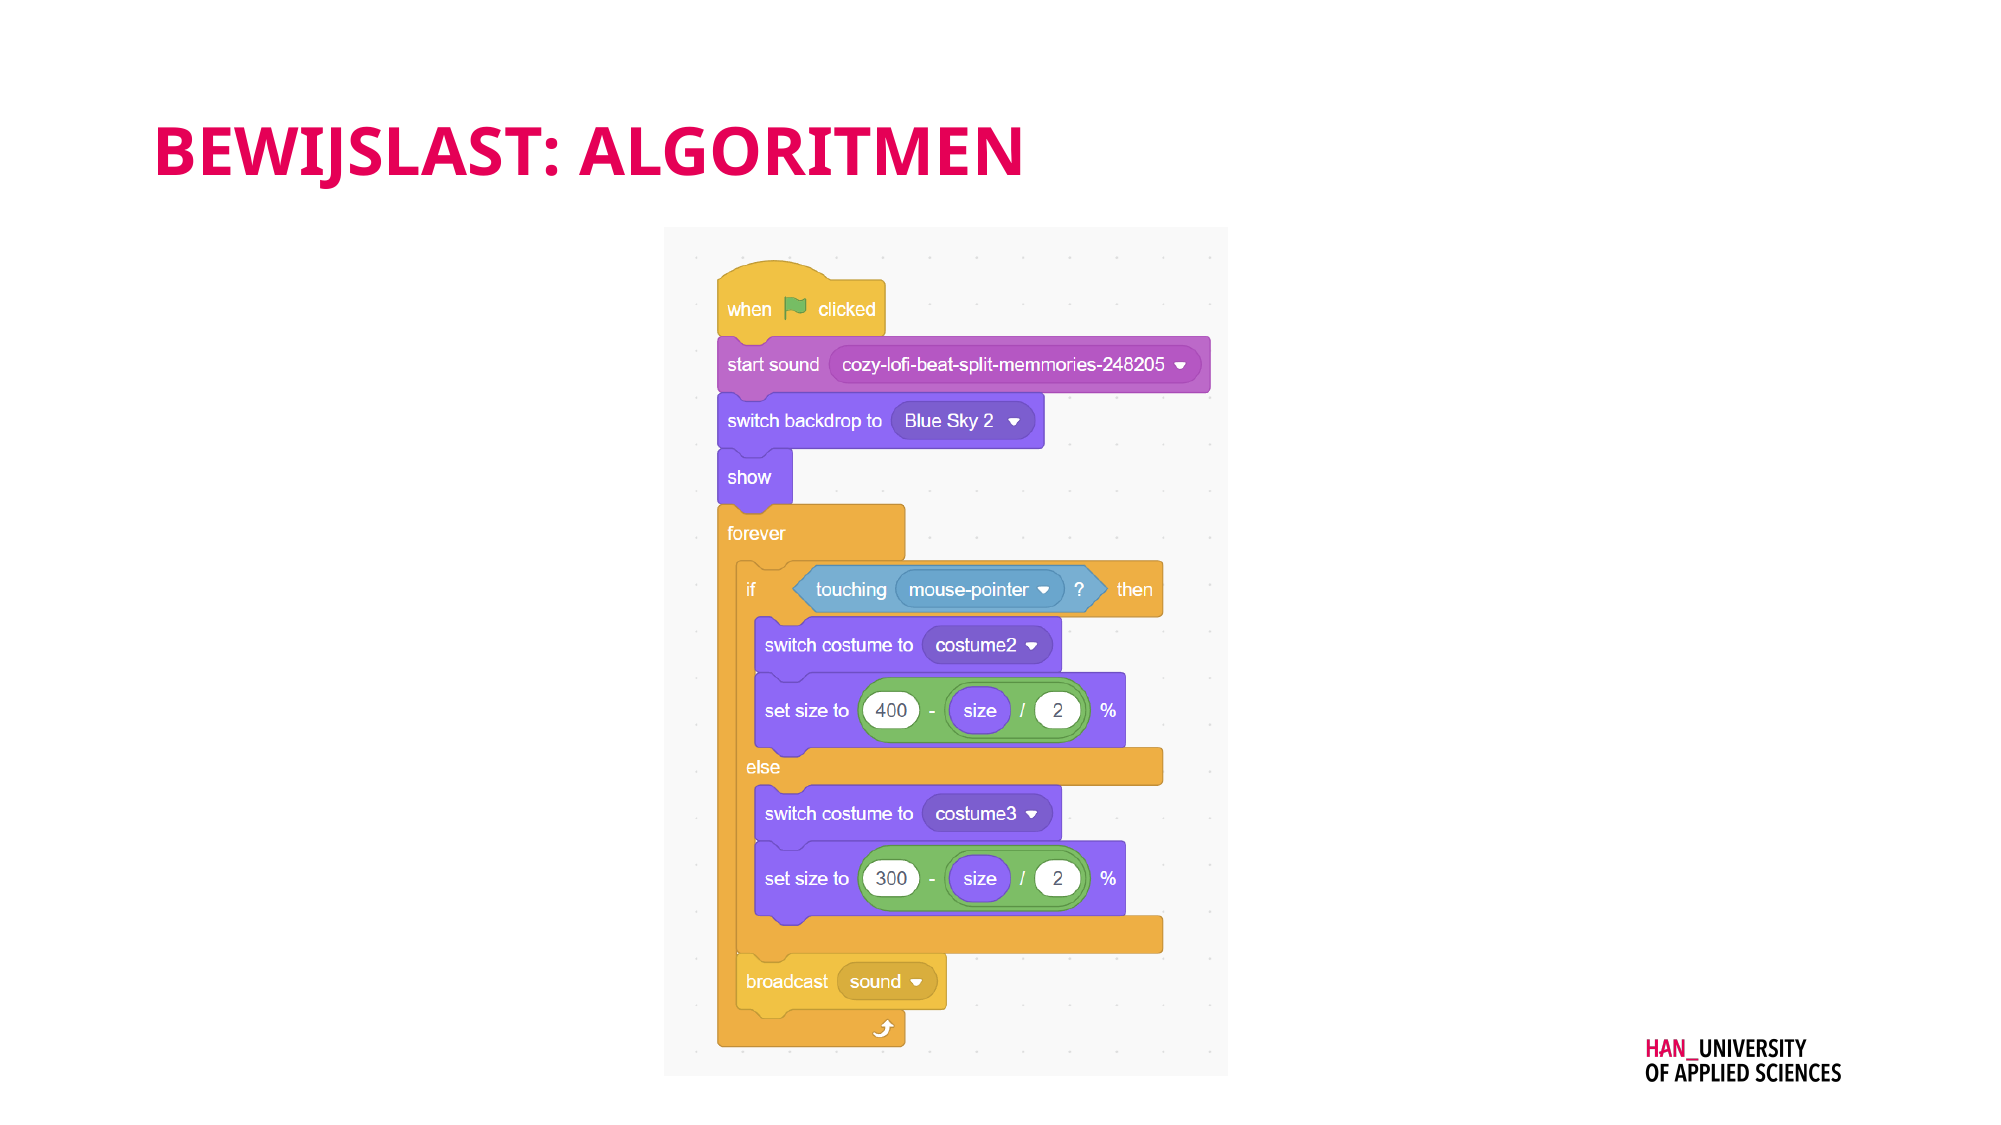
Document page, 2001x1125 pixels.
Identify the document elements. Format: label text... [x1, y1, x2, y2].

picture [1640, 1021, 1864, 1119]
picture [664, 227, 1228, 1076]
title Bewijslast: Algoritmen [137, 59, 1863, 278]
